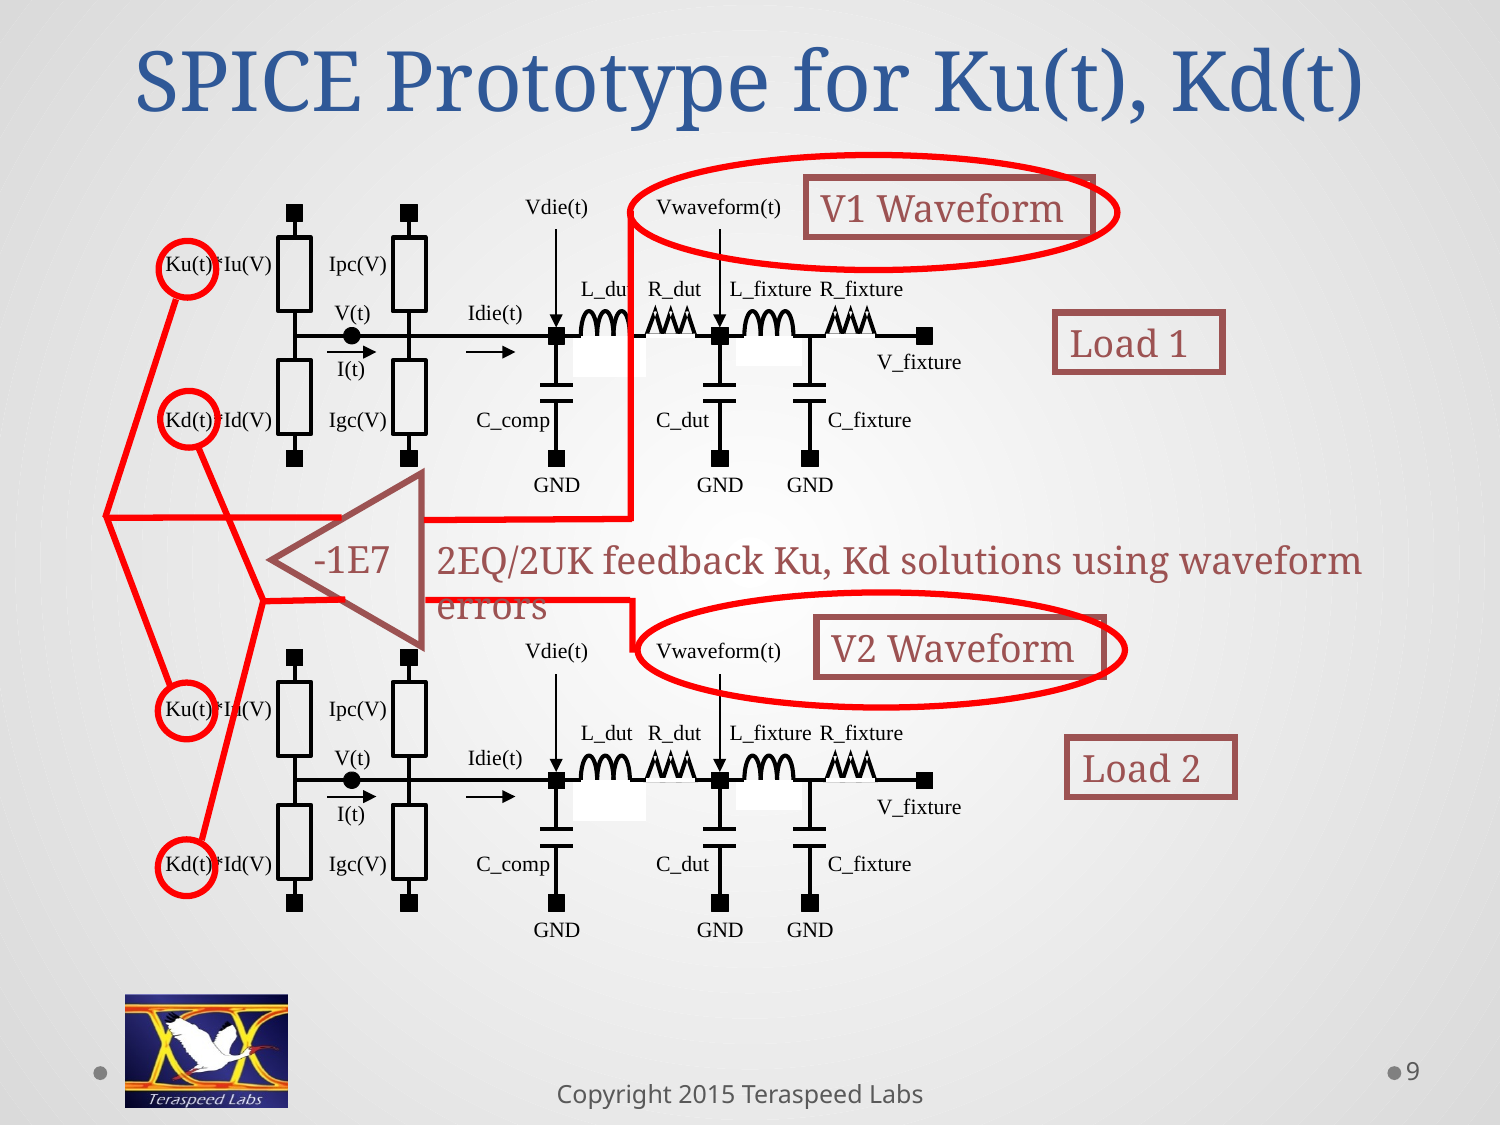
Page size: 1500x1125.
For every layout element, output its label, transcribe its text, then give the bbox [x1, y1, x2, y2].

text_box [657, 154, 1118, 265]
text_box [977, 635, 1126, 703]
picture [154, 187, 974, 504]
text_box Load 1 [1054, 312, 1223, 373]
text_box -1E7 [299, 528, 415, 589]
footer Copyright 2015 Teraspeed Labs [528, 1062, 961, 1125]
text_box 2EQ/2UK feedback Ku, Kd solutions using waveform errors [421, 529, 1463, 635]
slide_number 9 [1401, 1042, 1494, 1103]
text_box [321, 512, 422, 630]
text_box [271, 544, 299, 576]
text_box Load 2 [1067, 737, 1236, 798]
picture [154, 632, 974, 948]
title SPICE Prototype for Ku(t), Kd(t) [75, 0, 1425, 263]
text_box V1 Waveform [1069, 177, 1094, 187]
picture [125, 994, 288, 1108]
